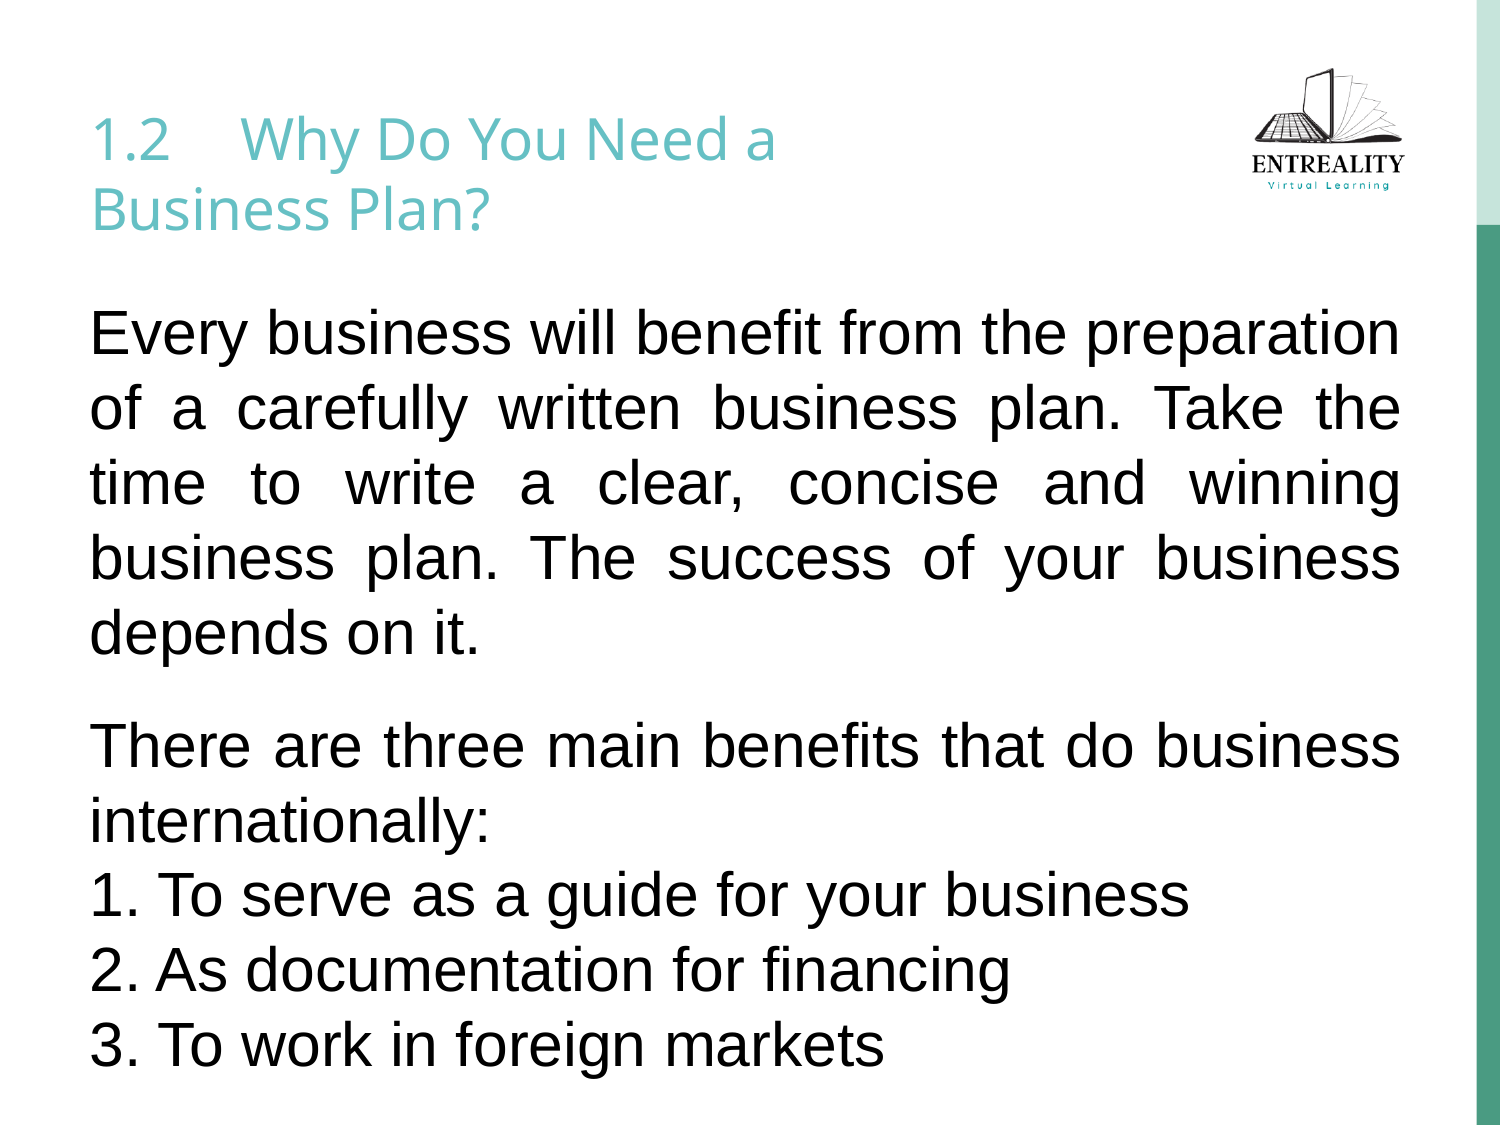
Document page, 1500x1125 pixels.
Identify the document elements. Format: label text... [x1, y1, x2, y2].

picture [1198, 0, 1458, 259]
title 1.2 Why Do You Need a Business Plan? [75, 25, 1025, 250]
text_box Every business will benefit from the preparation of a carefully written business plan. Take the time to write a clear, concise and winning business plan. The success of your business depends on it. There are three main benefits that do business internationally: 1. To serve as a guide for your business 2. As documentation for financing 3. To work in foreign markets [75, 285, 1419, 1125]
